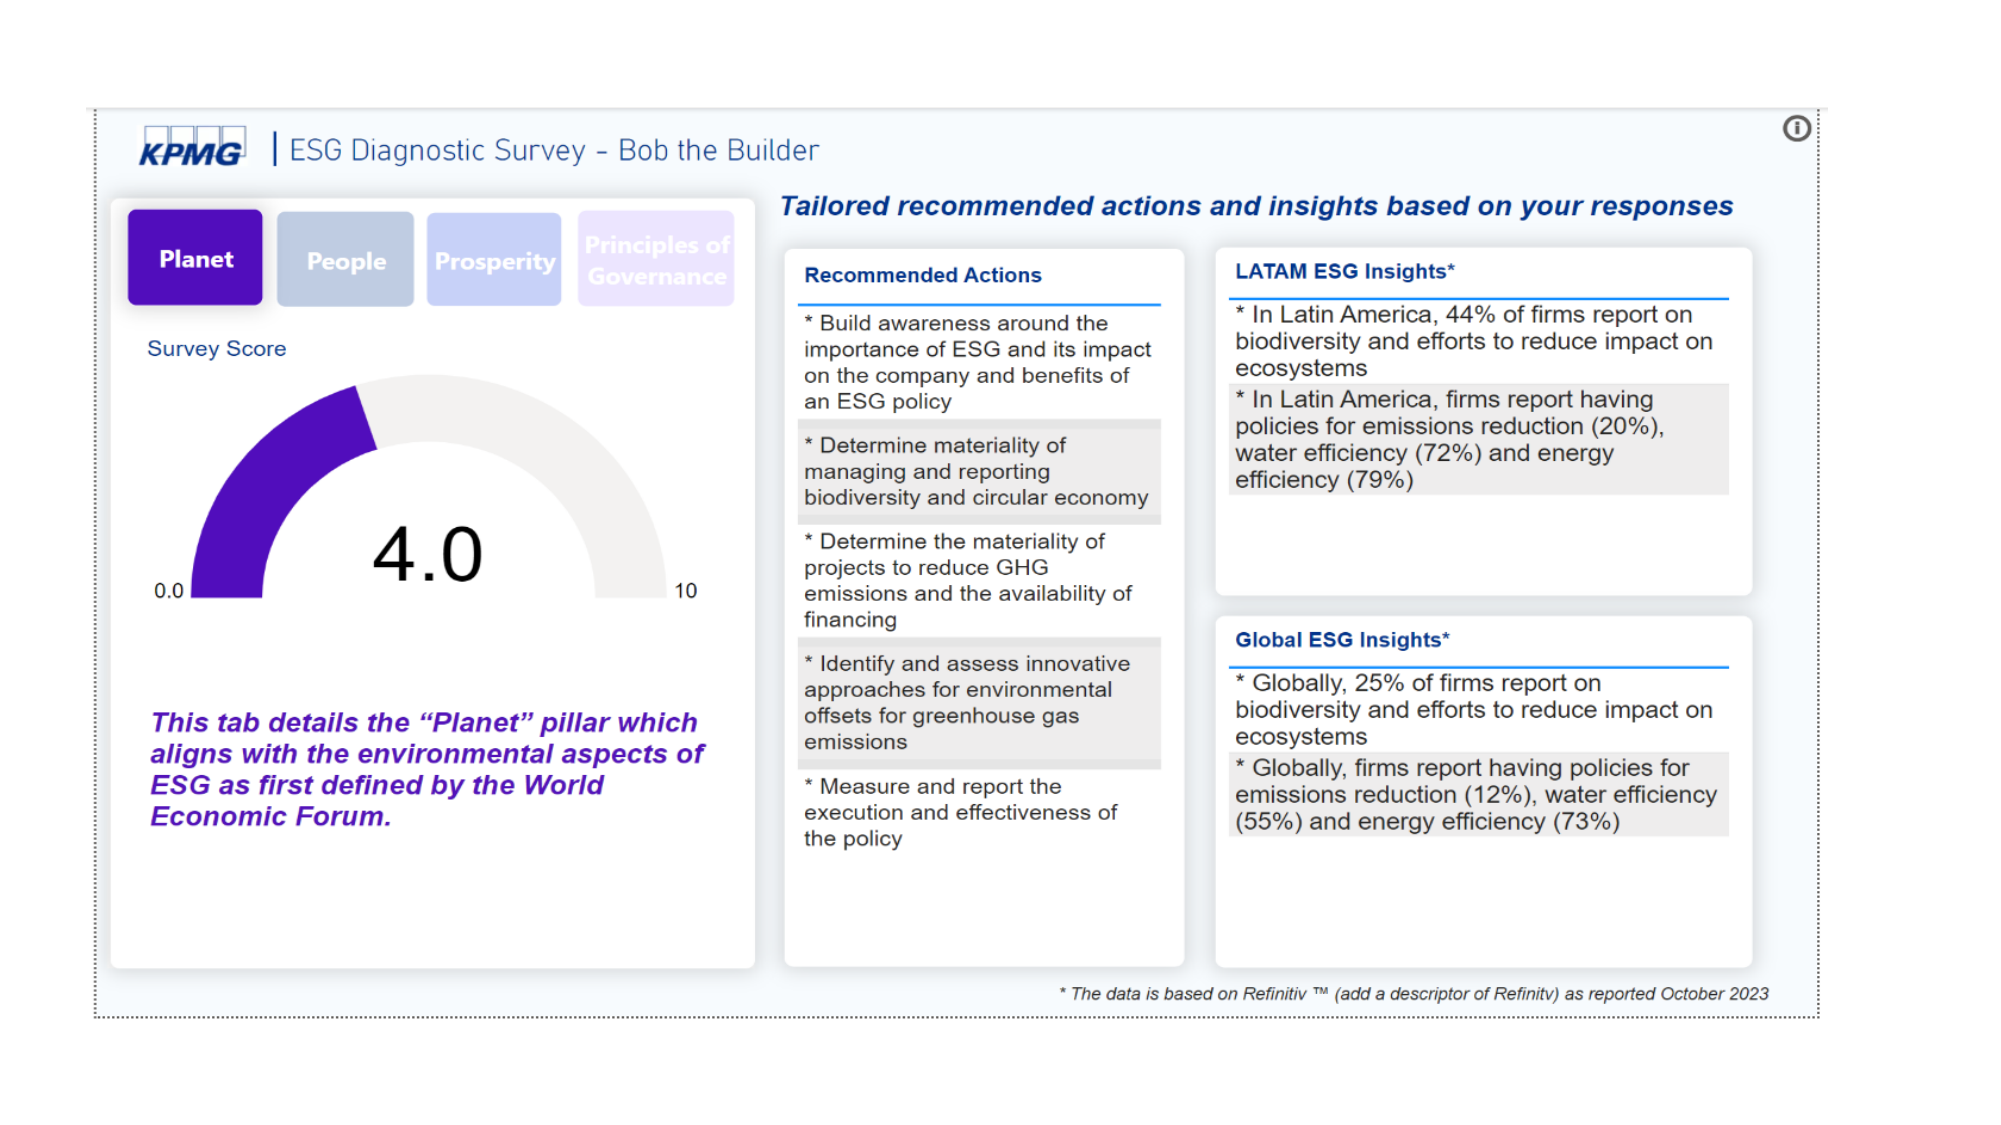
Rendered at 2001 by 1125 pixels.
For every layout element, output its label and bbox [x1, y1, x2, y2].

picture [86, 107, 1828, 1024]
